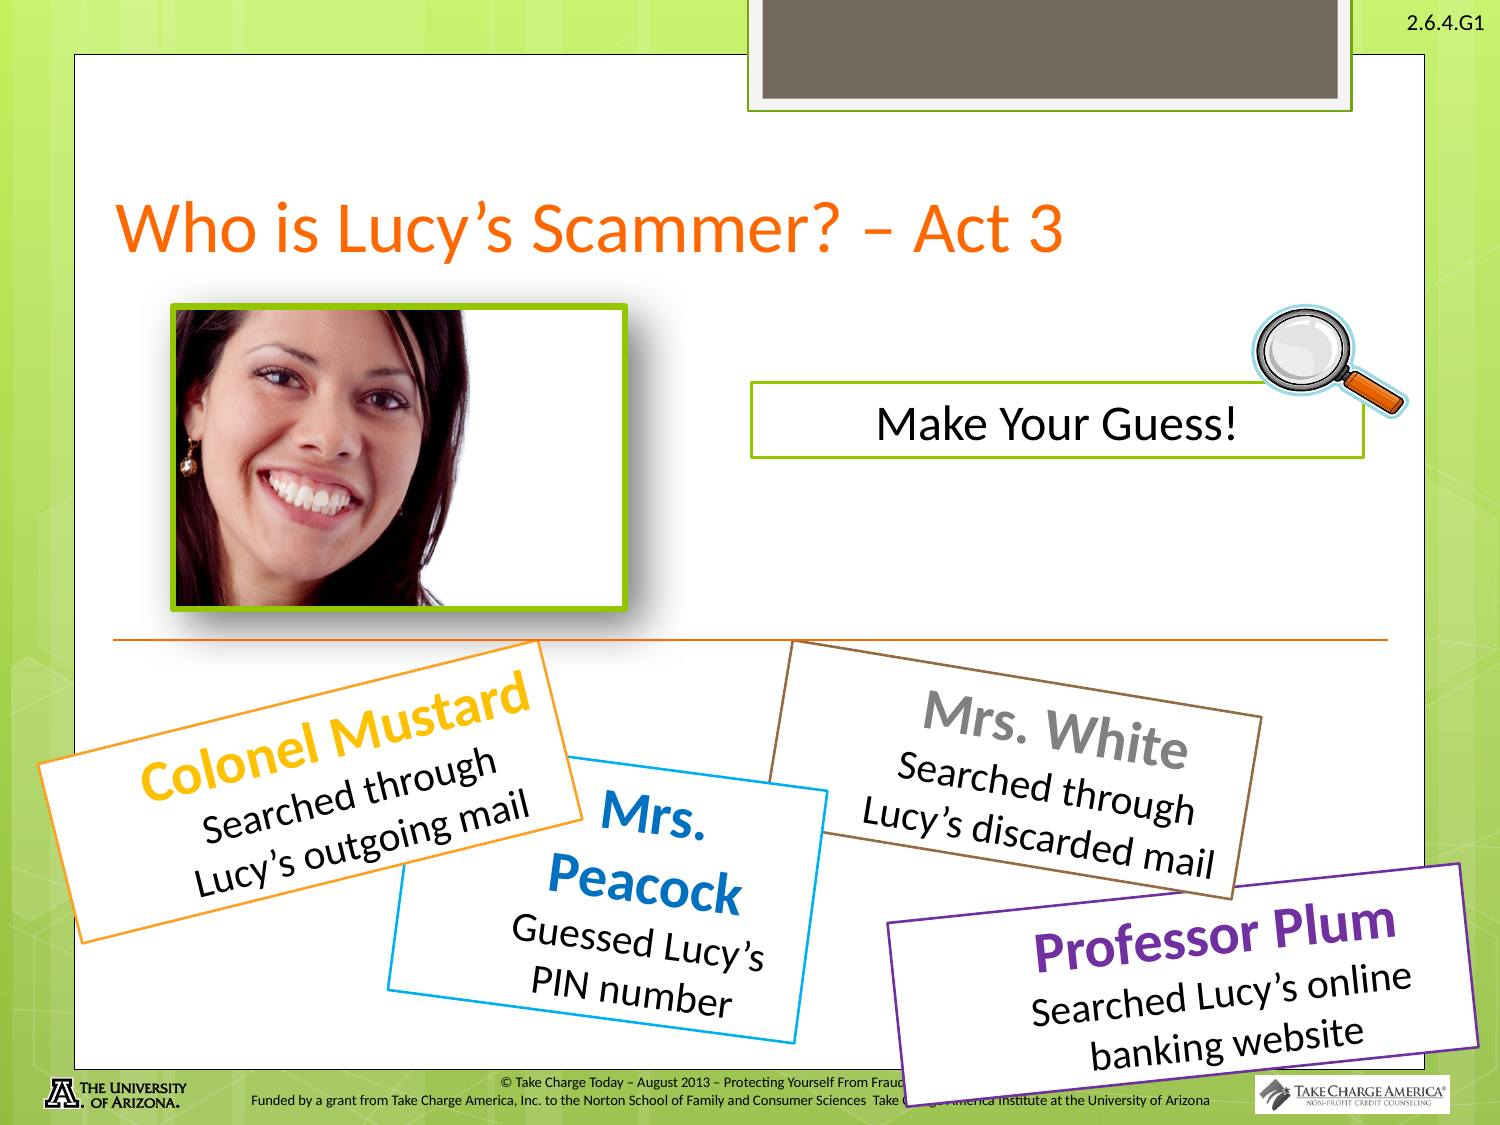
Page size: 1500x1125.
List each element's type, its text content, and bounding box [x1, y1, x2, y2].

text_box Colonel Mustard Searched through Lucy’s outgoing mail [36, 648, 584, 945]
picture [176, 309, 622, 607]
title Who is Lucy’s Scammer? – Act 3 [100, 118, 1254, 275]
picture [1253, 299, 1403, 431]
text_box Mrs. White Searched through Lucy’s discarded mail [768, 648, 1263, 901]
text_box Mrs. Peacock Guessed Lucy’s PIN number [386, 755, 829, 1045]
text_box Make Your Guess! [750, 381, 1365, 459]
text_box Professor Plum Searched Lucy’s online banking website [886, 862, 1480, 1109]
